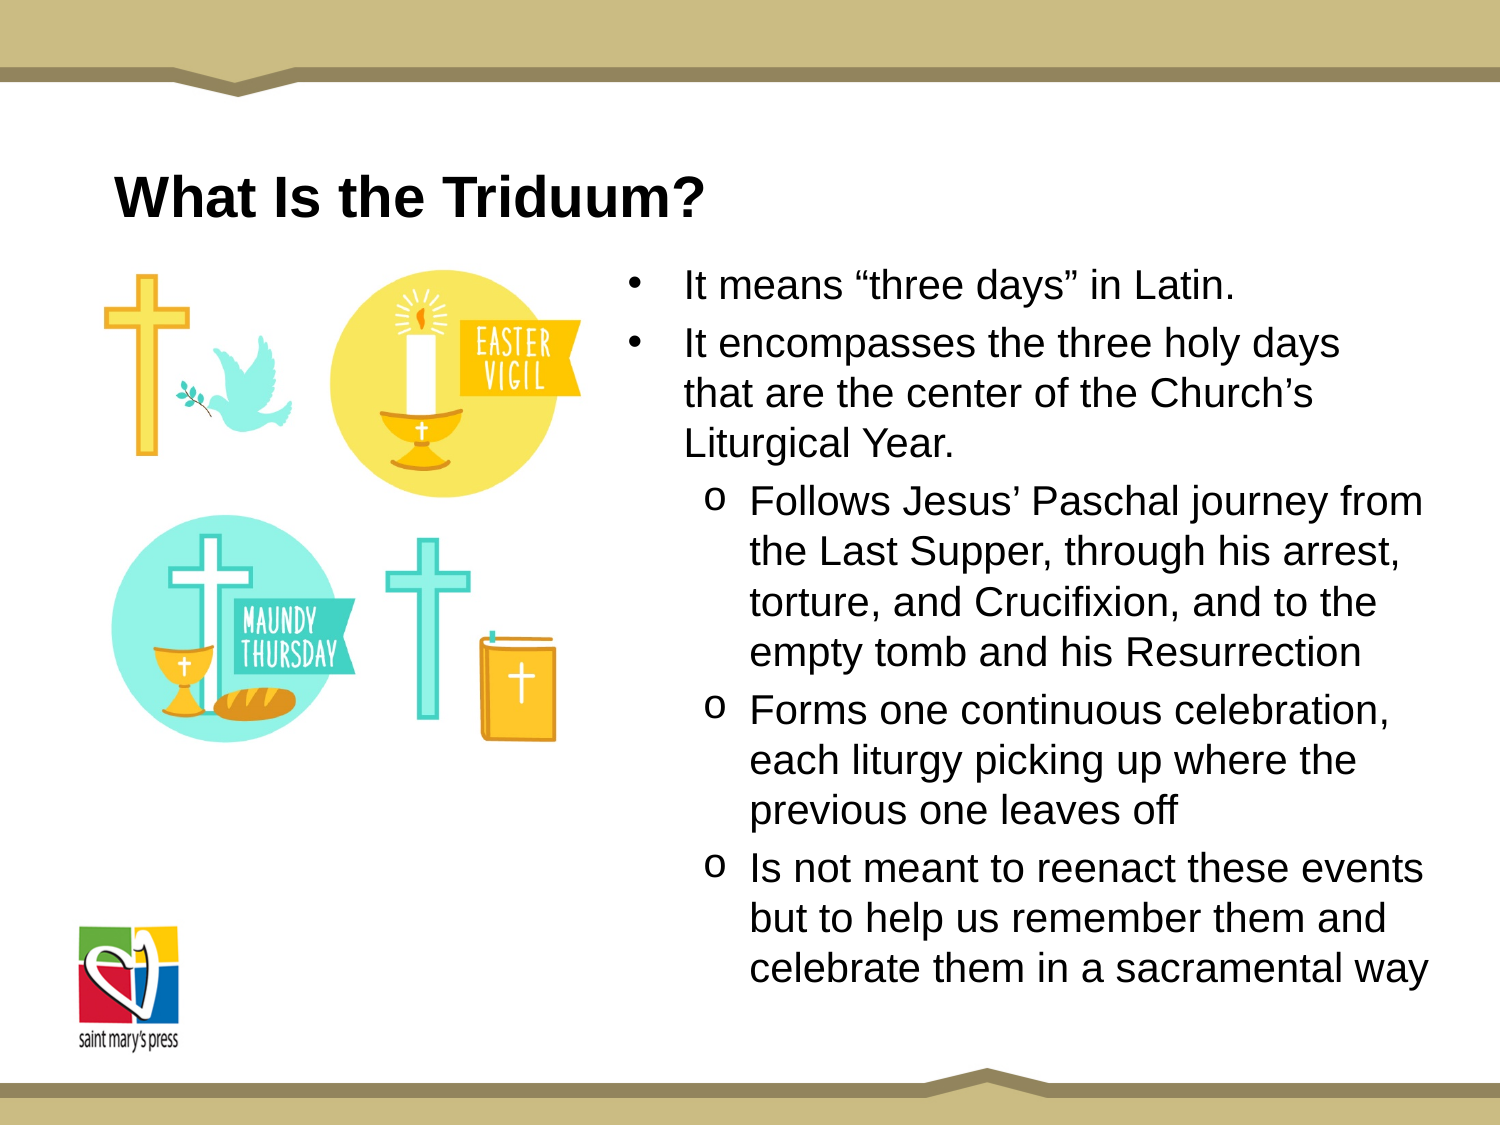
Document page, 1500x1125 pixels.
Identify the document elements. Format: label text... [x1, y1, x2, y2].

picture [0, 0, 1500, 1125]
list It means “three days” in Latin. It encompasses the three holy days that are the center of the Church’s Liturgical Year. Follows Jesus’ Paschal journey from the Last Supper, through his arrest, torture, and Crucifixion, and to the empty tomb and his Resurrection Forms one continuous celebration, each liturgy picking up where the previous one leaves off Is not meant to reenact these events but to help us remember them and celebrate them in a sacramental way [612, 249, 1463, 1013]
title What Is the Triduum? [99, 149, 1500, 238]
